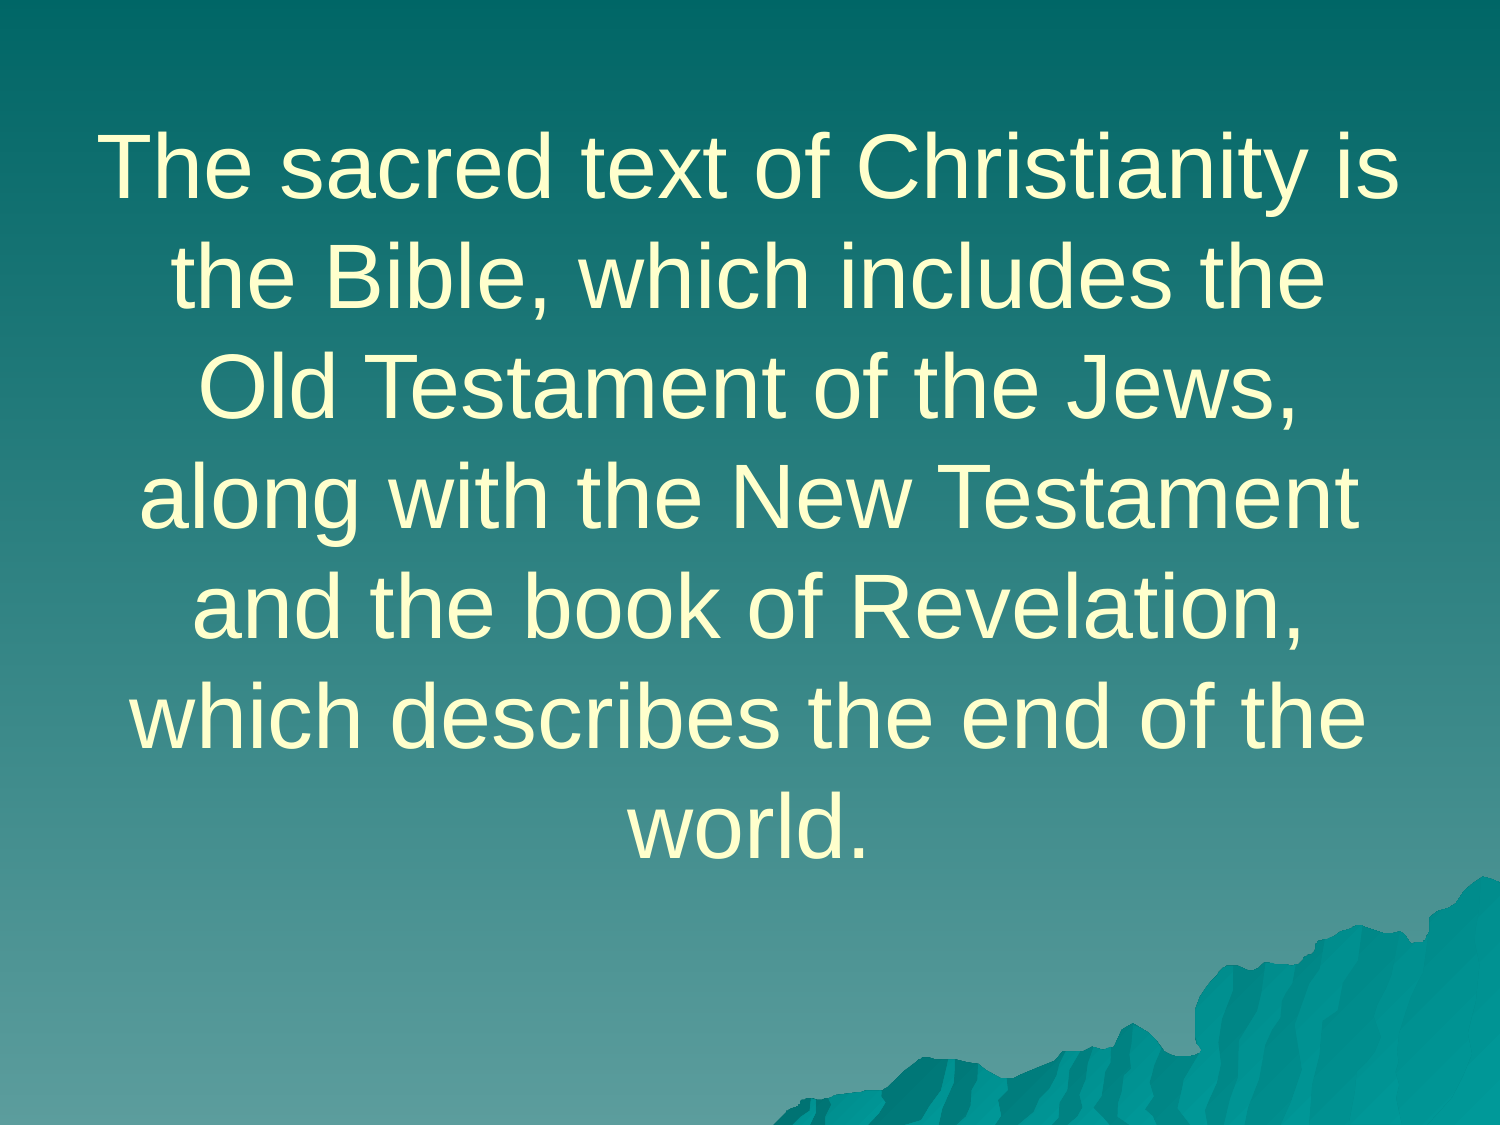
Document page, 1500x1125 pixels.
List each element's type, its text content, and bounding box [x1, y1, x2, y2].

title The sacred text of Christianity is the Bible, which includes the Old Testament of the Jews, along with the New Testament and the book of Revelation, which describes the end of the world. [74, 45, 1426, 938]
